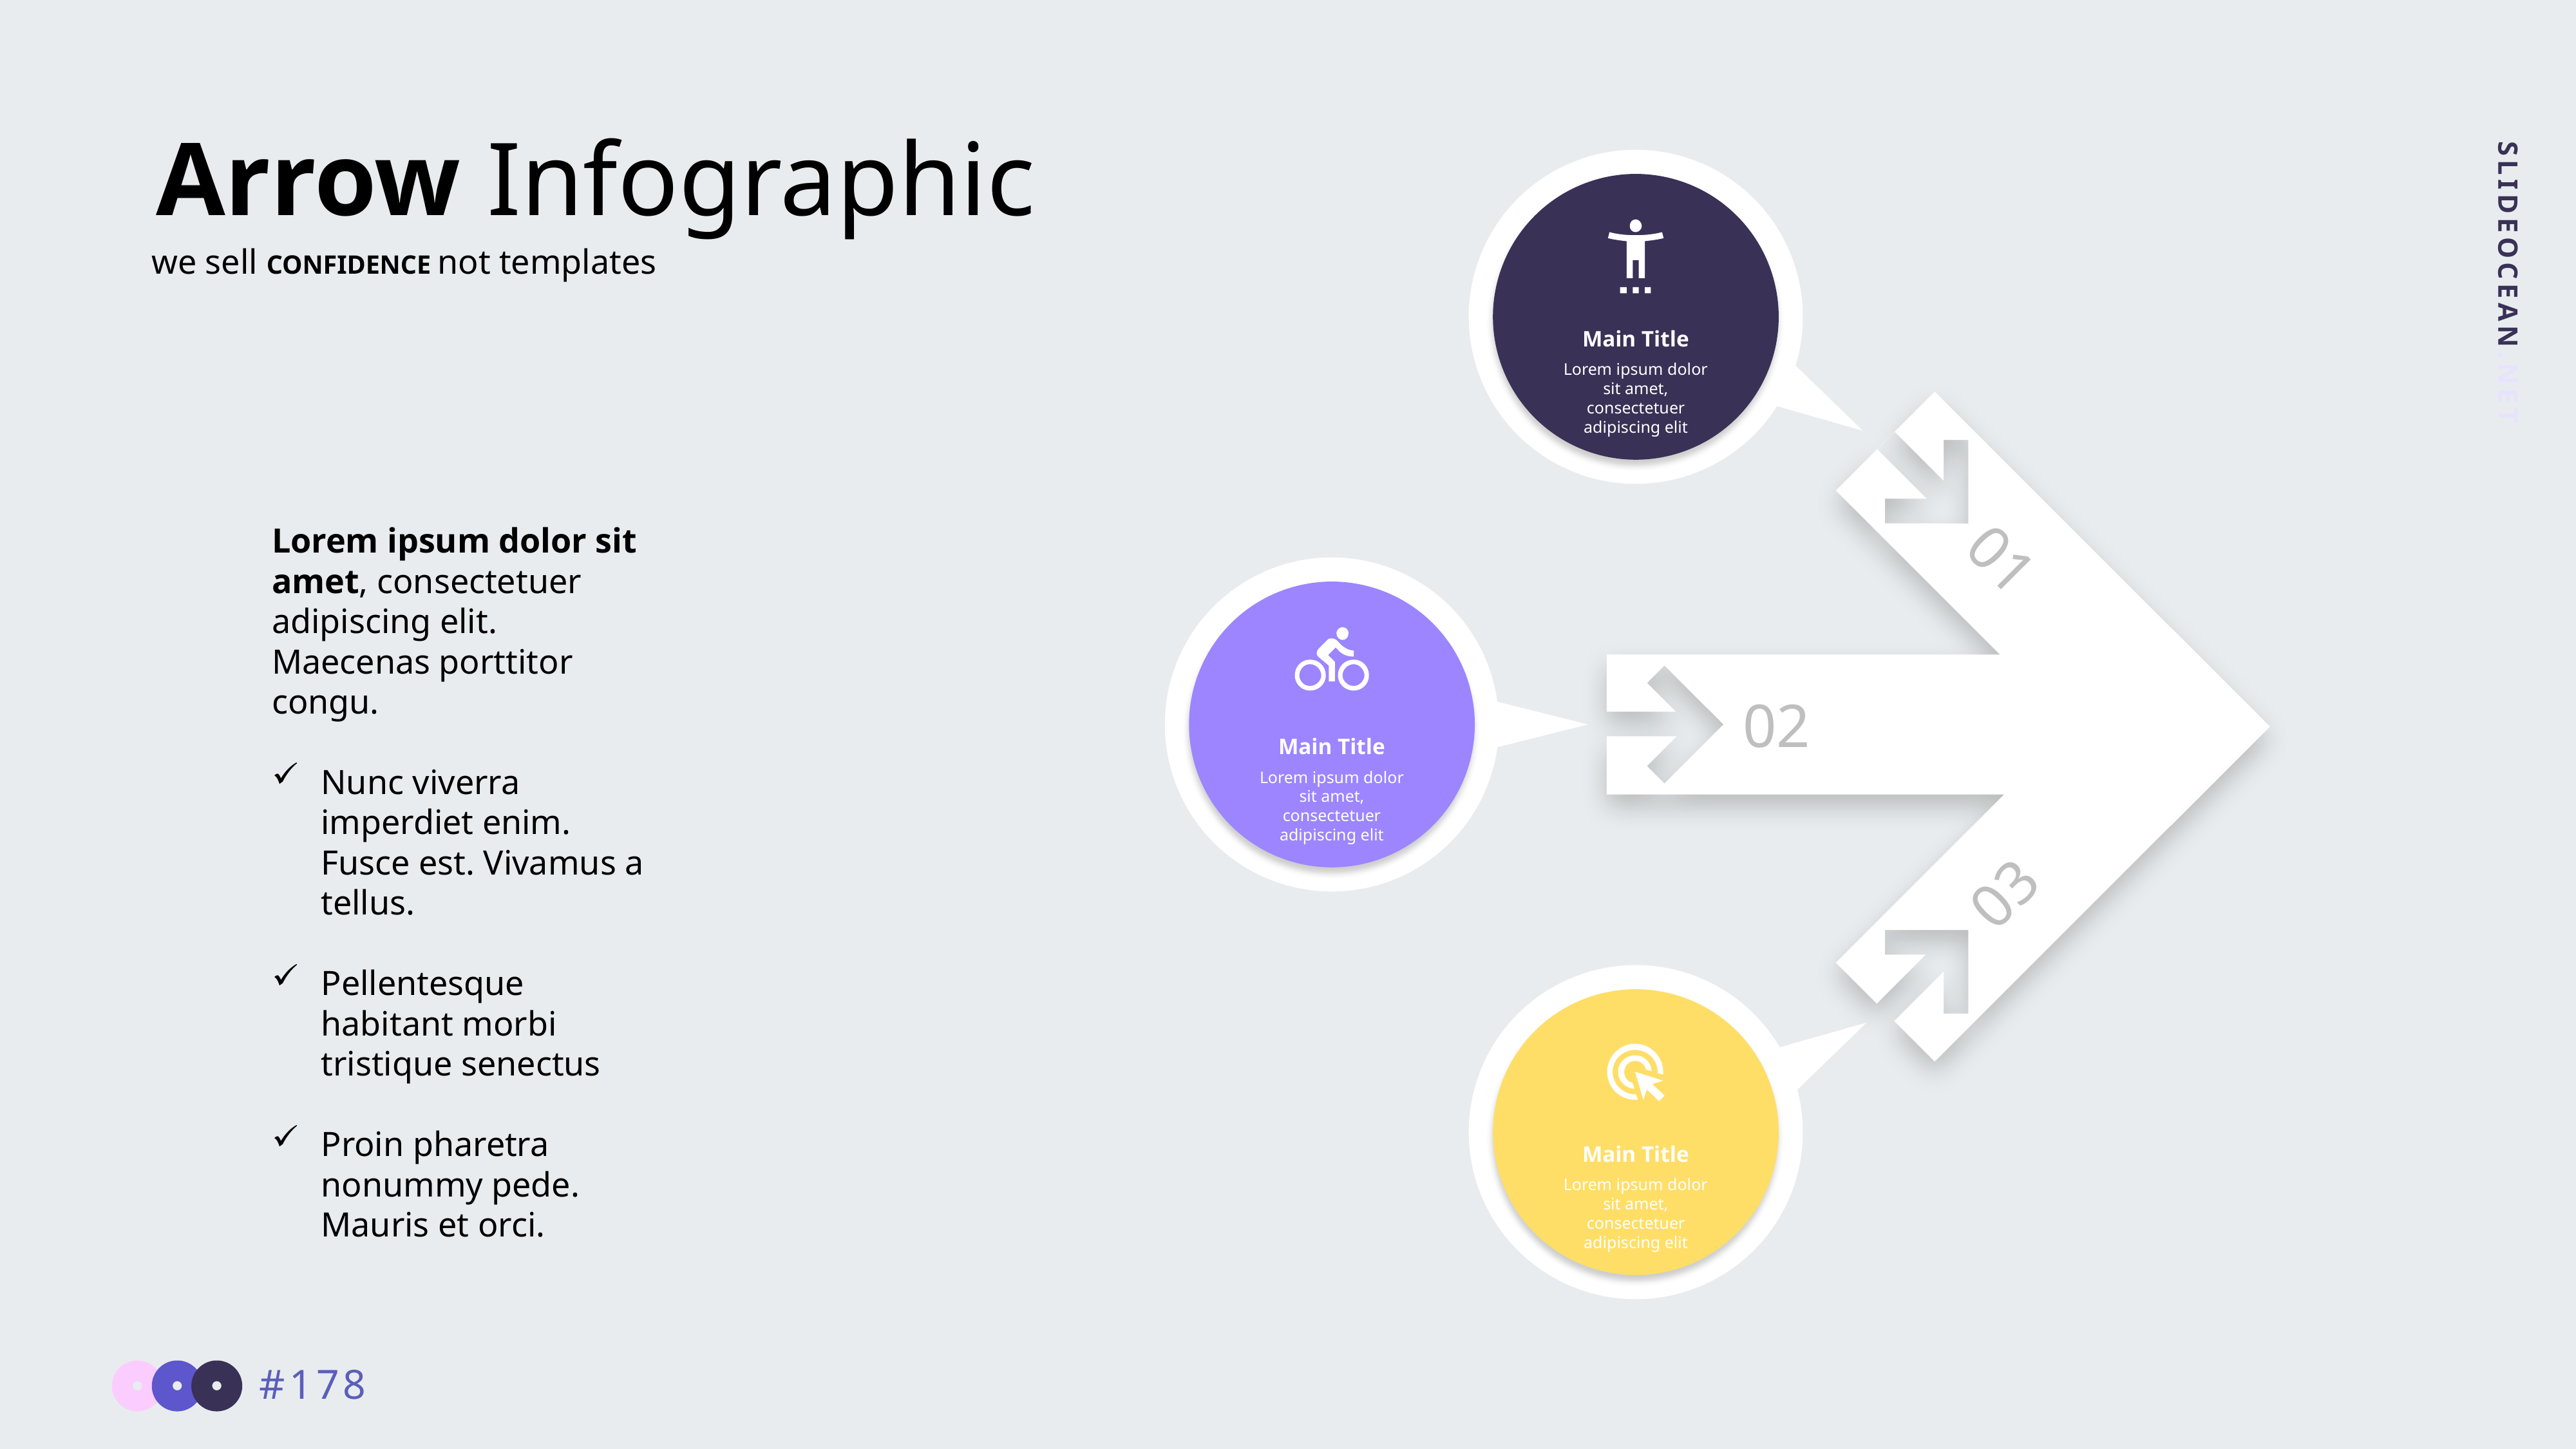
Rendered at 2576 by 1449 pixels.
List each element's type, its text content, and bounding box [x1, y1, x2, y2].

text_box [1468, 149, 1870, 484]
text_box Arrow Infographic [146, 110, 1045, 241]
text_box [1468, 965, 1873, 1300]
text_box 02 [1733, 683, 1873, 764]
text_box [1240, 728, 1423, 831]
text_box #178 [259, 1359, 405, 1408]
text_box 01 [1944, 499, 2099, 655]
text_box [1605, 390, 2272, 1063]
text_box we sell CONFIDENCE not templates [142, 235, 667, 285]
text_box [1544, 320, 1727, 424]
text_box Lorem ipsum dolor sit amet, consectetuer adipiscing elit. Maecenas porttitor congu. Nunc viverra imperdiet enim. Fusce est. Vivamus a tellus. Pellentesque habitant morbi tristique senectus Proin pharetra nonummy pede. Mauris et orci. [262, 515, 661, 1289]
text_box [1544, 1135, 1727, 1239]
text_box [1164, 557, 1589, 892]
text_box 03 [1944, 796, 2099, 952]
